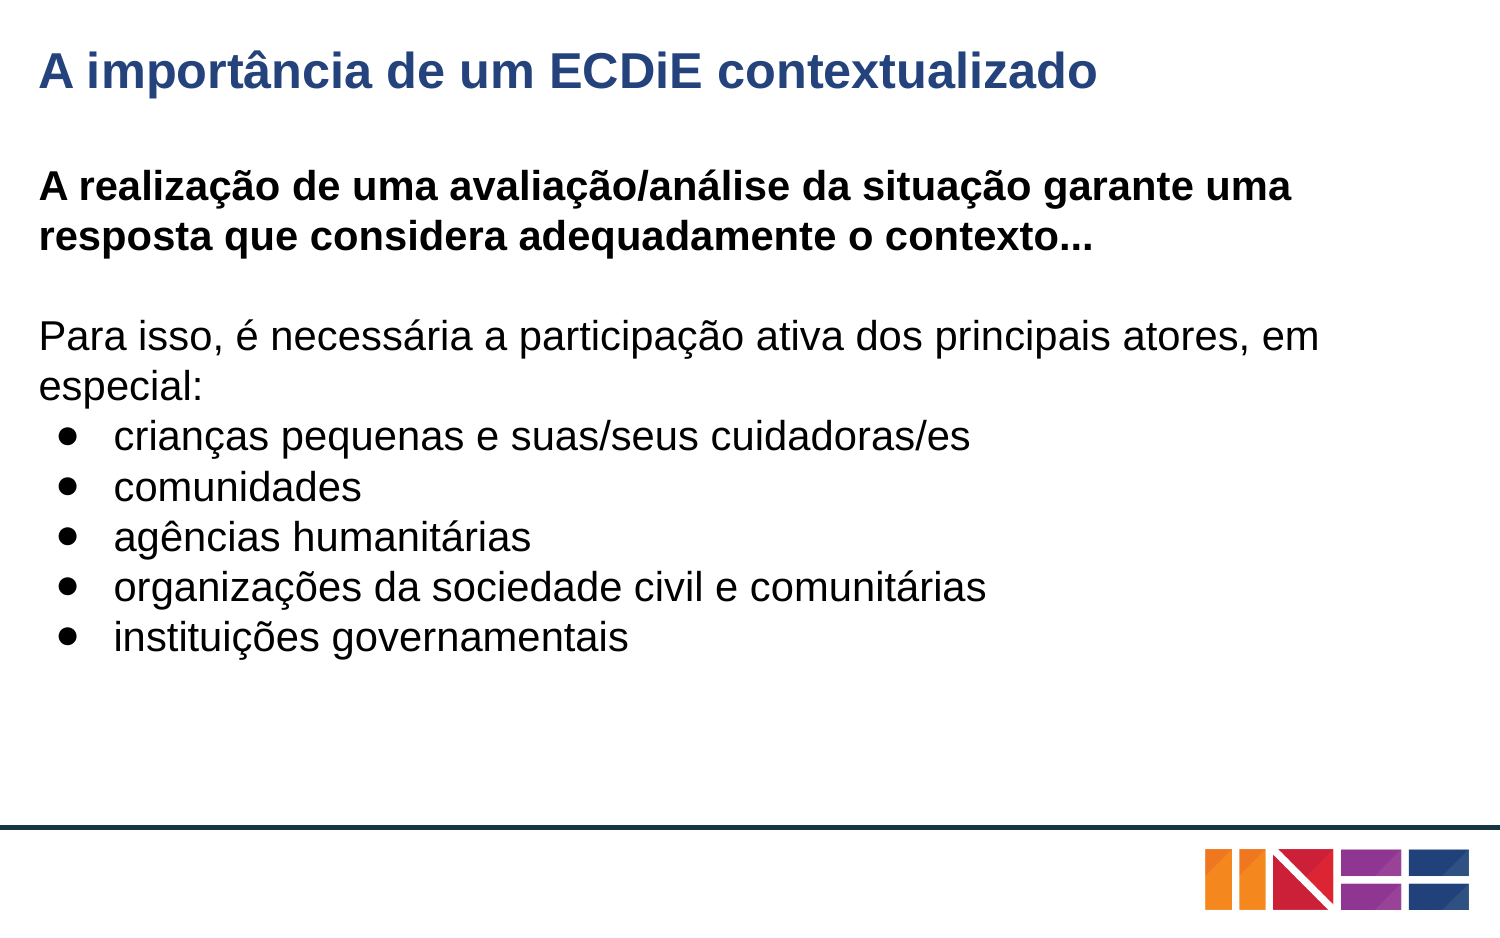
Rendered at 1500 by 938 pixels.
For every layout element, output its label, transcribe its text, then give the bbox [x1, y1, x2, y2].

list A realização de uma avaliação/análise da situação garante uma resposta que considera adequadamente o contexto... Para isso, é necessária a participação ativa dos principais atores, em especial: crianças pequenas e suas/seus cuidadoras/es comunidades agências humanitárias organizações da sociedade civil e comunitárias instituições governamentais [23, 143, 1479, 779]
picture [1205, 849, 1469, 910]
title A importância de um ECDiE contextualizado [23, 23, 1468, 121]
